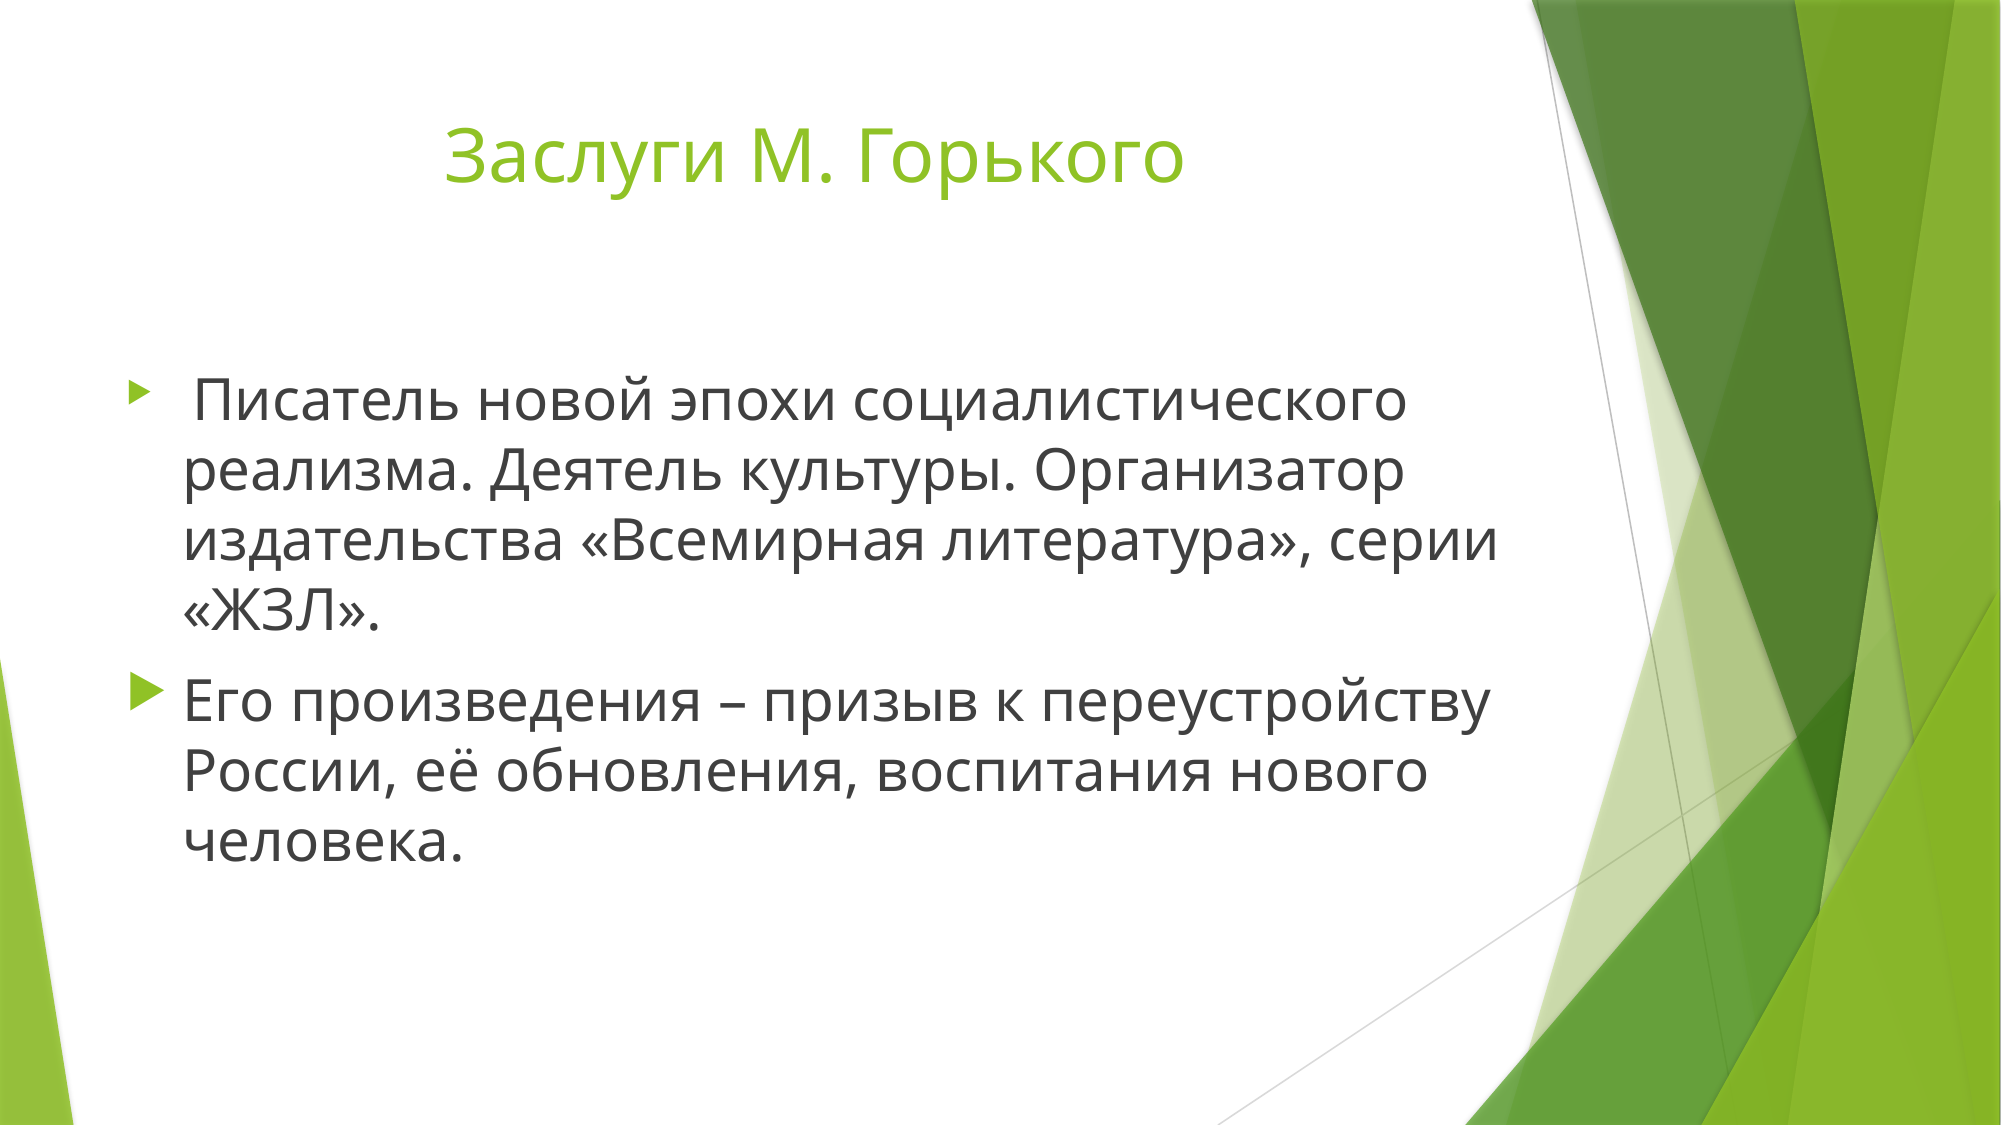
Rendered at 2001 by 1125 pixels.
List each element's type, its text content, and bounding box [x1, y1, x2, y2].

title Заслуги М. Горького [111, 99, 1522, 317]
list Писатель новой эпохи социалистического реализма. Деятель культуры. Организатор издательства «Всемирная литература», серии «ЖЗЛ». Его произведения – призыв к переустройству России, её обновления, воспитания нового человека. [111, 354, 1522, 992]
